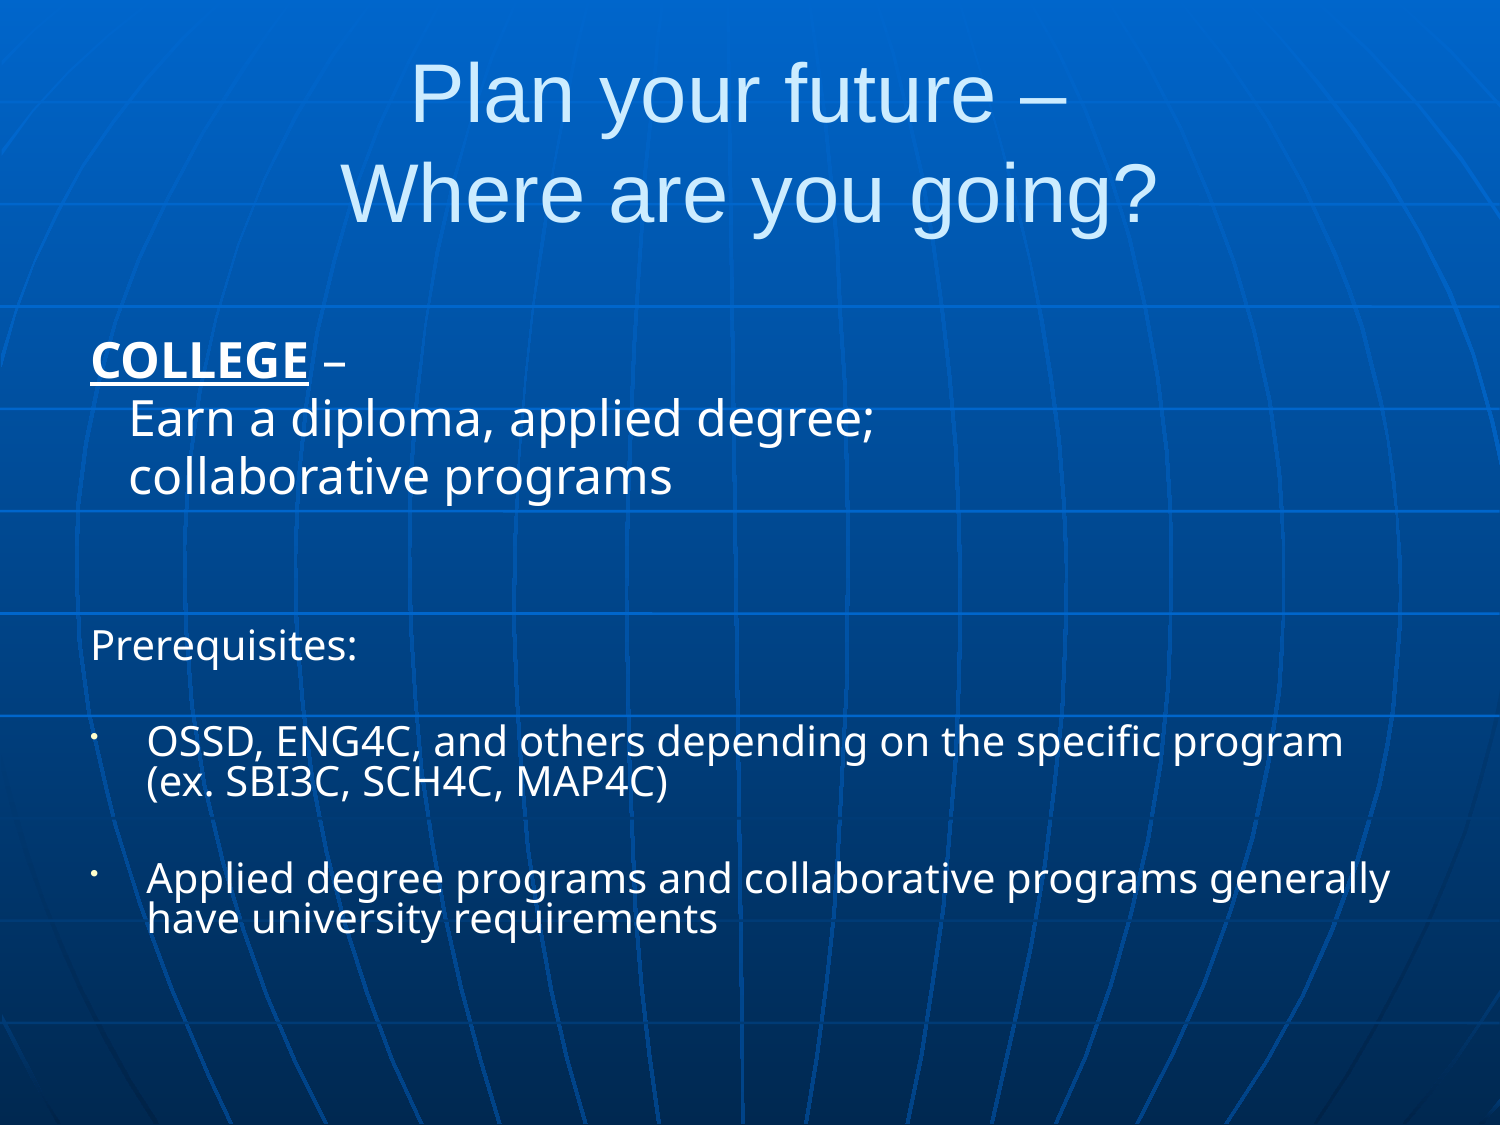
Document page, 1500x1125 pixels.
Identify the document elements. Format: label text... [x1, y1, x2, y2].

title Plan your future – Where are you going? [74, 45, 1426, 233]
list COLLEGE – Earn a diploma, applied degree; collaborative programs Prerequisites: OSSD, ENG4C, and others depending on the specific program (ex. SBI3C, SCH4C, MAP4C) Applied degree programs and collaborative programs generally have university requirements [74, 262, 1426, 1006]
